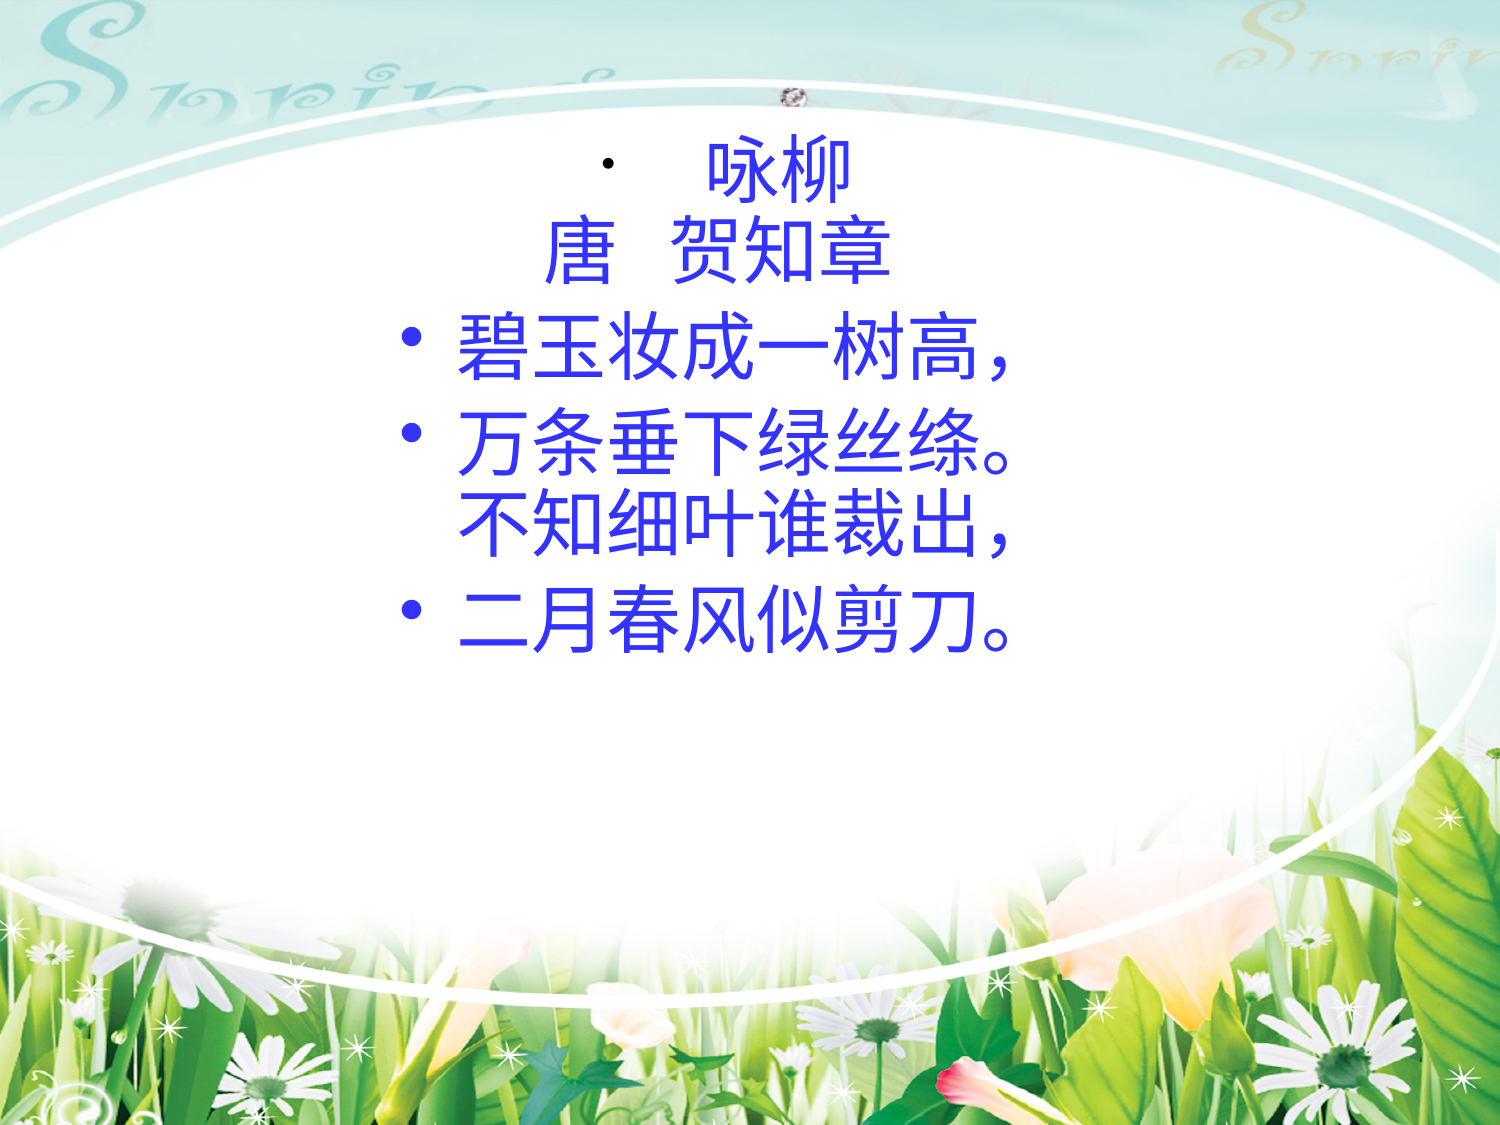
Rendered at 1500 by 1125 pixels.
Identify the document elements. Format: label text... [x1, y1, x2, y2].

picture [0, 0, 1500, 1125]
list 咏柳 唐 贺知章 碧玉妆成一树高， 万条垂下绿丝绦。 不知细叶谁裁出， 二月春风似剪刀。 [52, 125, 1404, 869]
